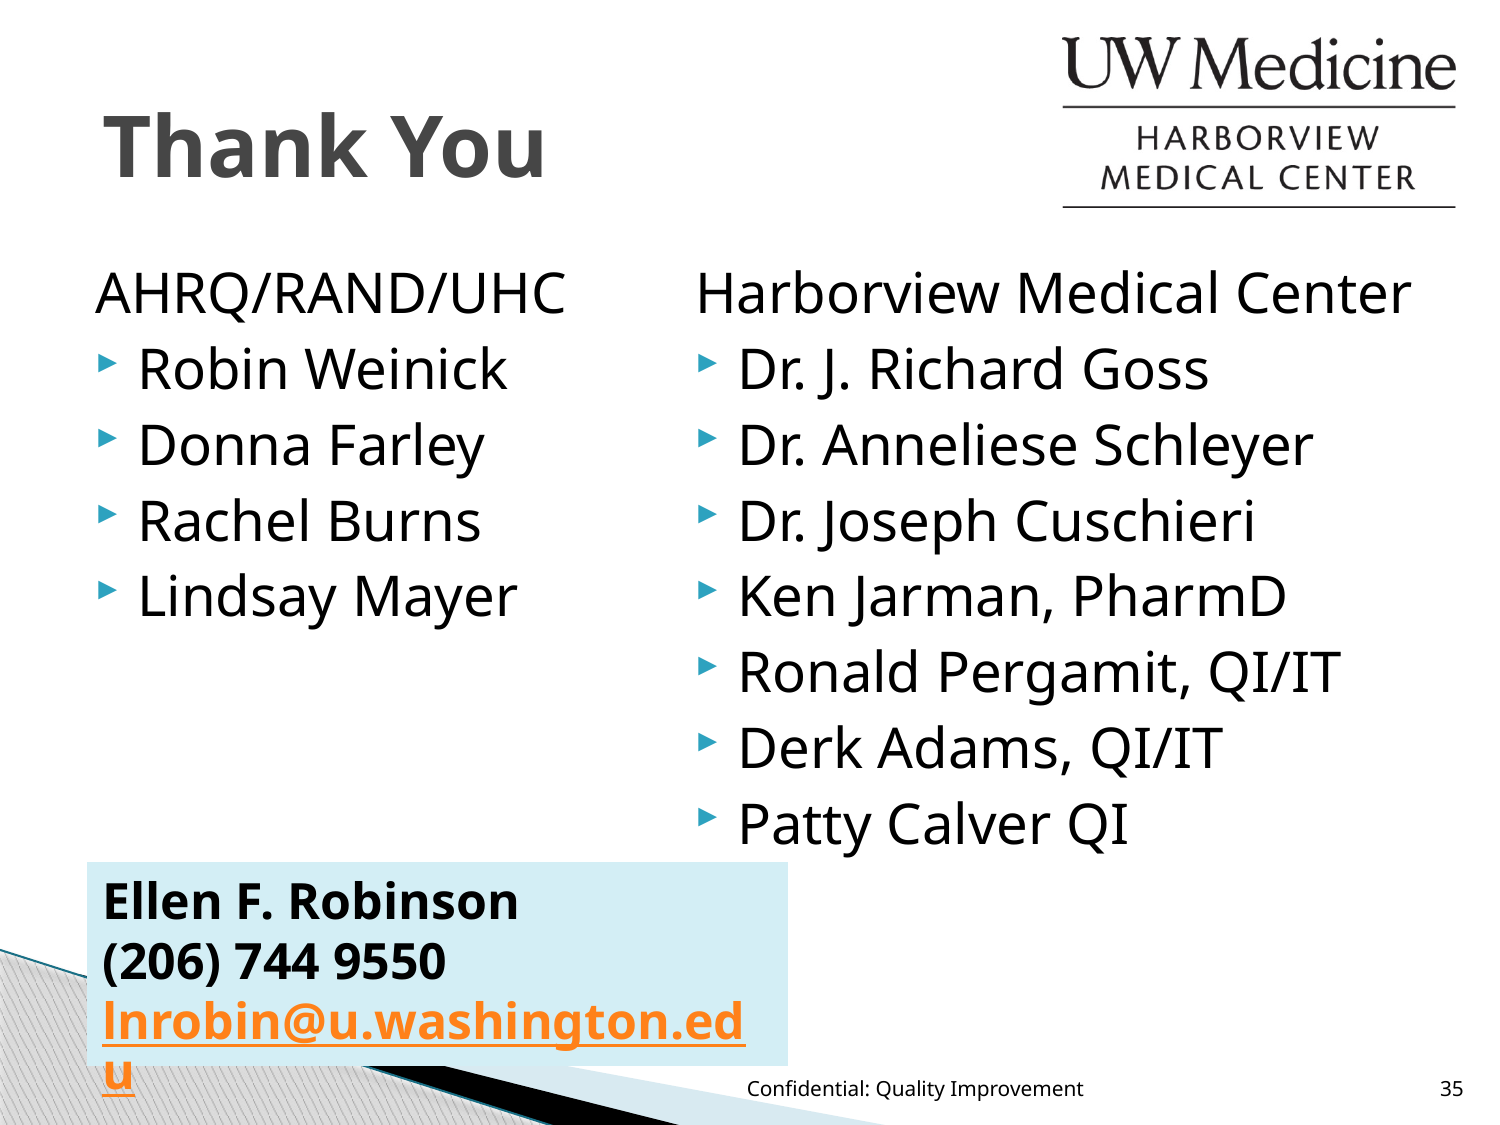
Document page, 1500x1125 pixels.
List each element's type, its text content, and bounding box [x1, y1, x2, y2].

picture [1062, 37, 1457, 208]
title Thank You [87, 50, 1088, 238]
list AHRQ/RAND/UHC Robin Weinick Donna Farley Rachel Burns Lindsay Mayer [62, 249, 662, 993]
text_box Ellen F. Robinson (206) 744 9550 lnrobin@u.washington.edu [87, 862, 788, 1066]
slide_number 35 [1418, 1051, 1479, 1112]
footer Confidential: Quality Improvement [718, 1051, 1105, 1112]
list Harborview Medical Center Dr. J. Richard Goss Dr. Anneliese Schleyer Dr. Joseph Cuschieri Ken Jarman, PharmD Ronald Pergamit, QI/IT Derk Adams, QI/IT Patty Calver QI [662, 249, 1463, 993]
